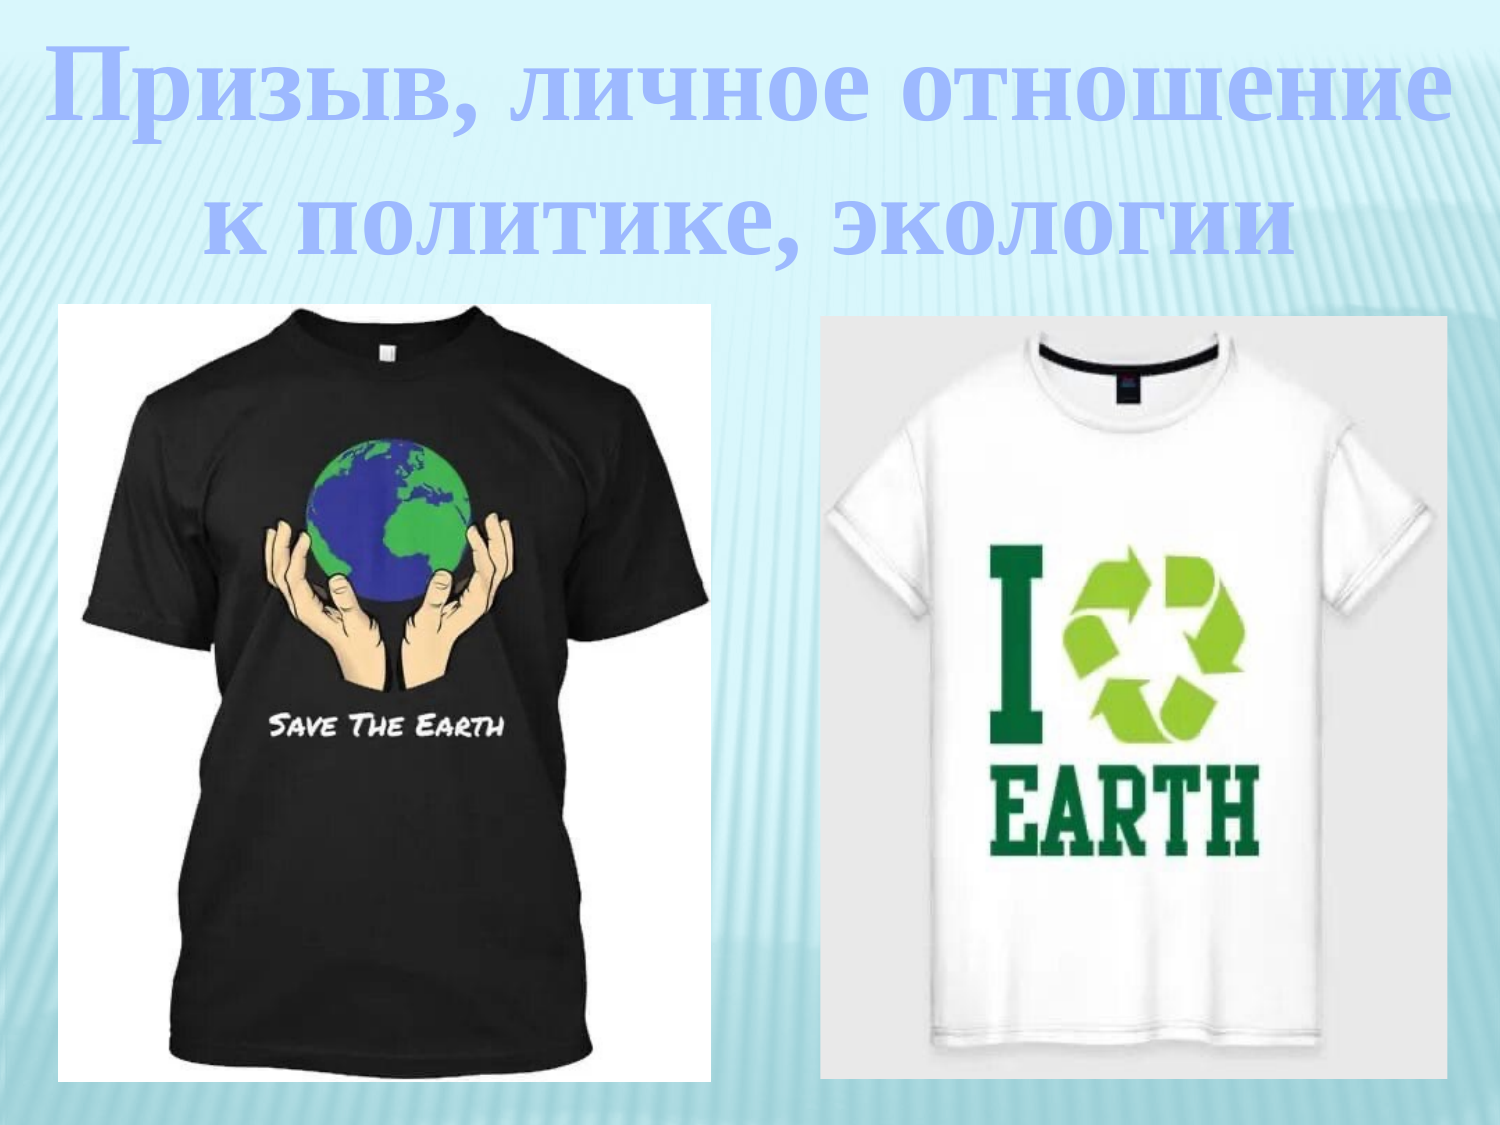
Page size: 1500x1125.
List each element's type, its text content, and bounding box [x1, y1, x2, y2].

picture [819, 316, 1448, 1079]
picture [58, 304, 712, 1083]
text_box Призыв, личное отношение к политике, экологии [0, 0, 1500, 285]
